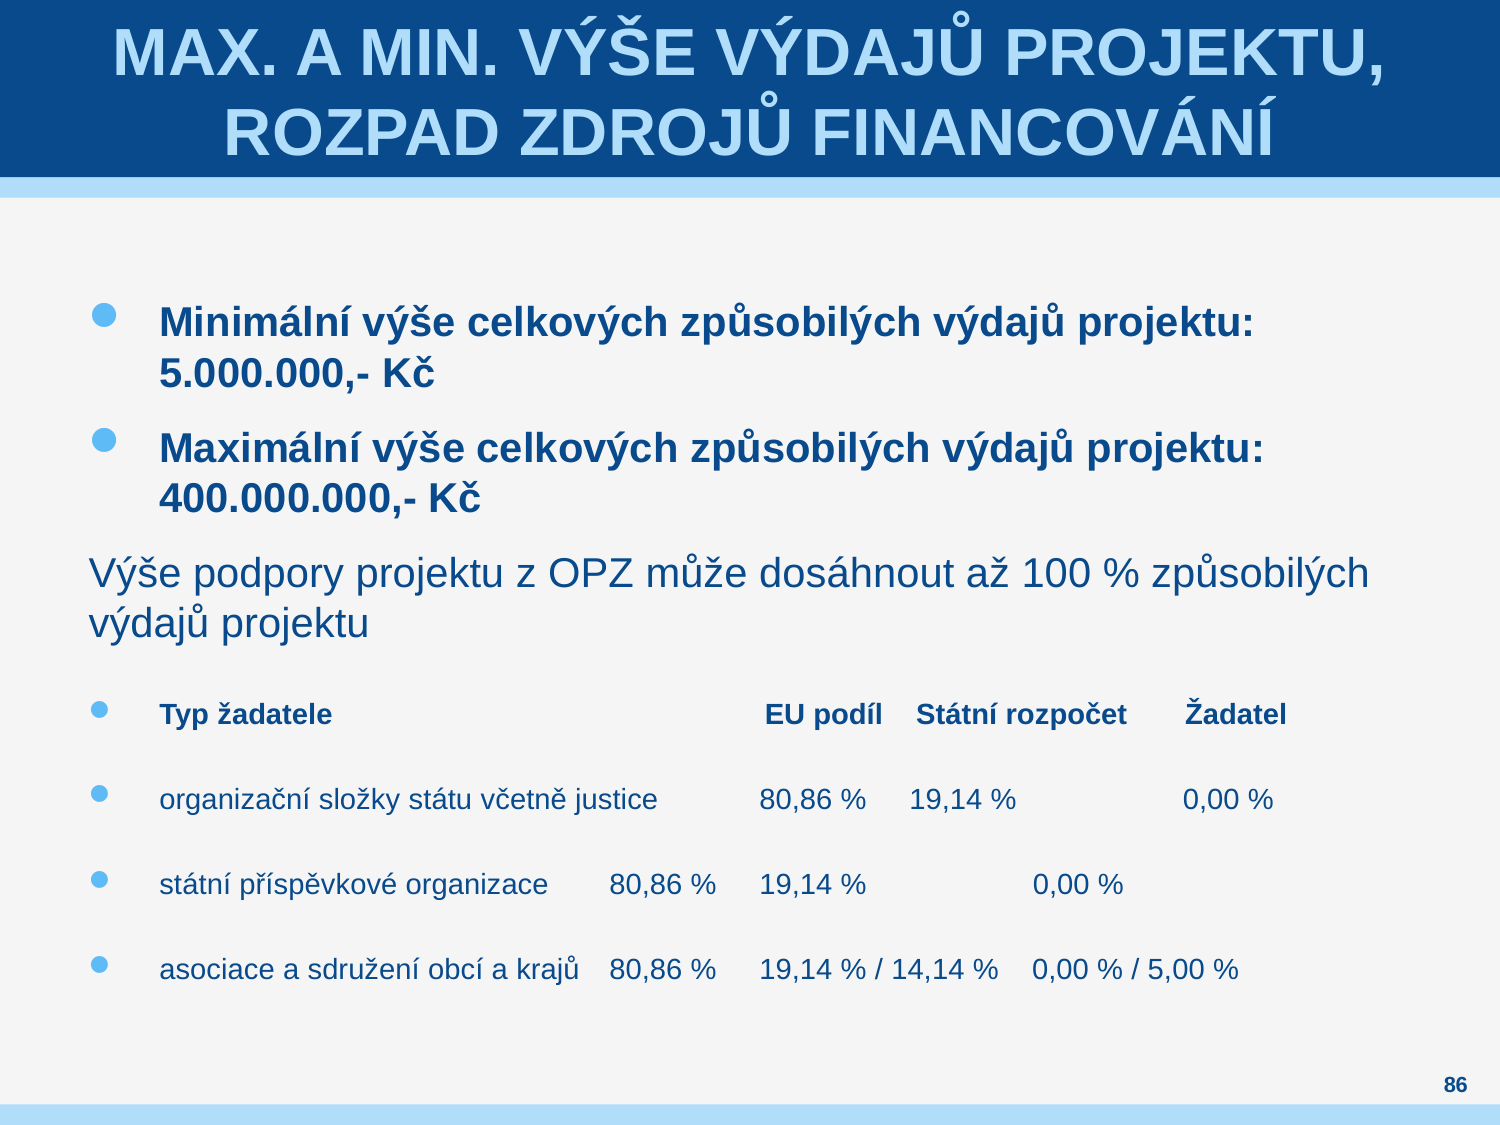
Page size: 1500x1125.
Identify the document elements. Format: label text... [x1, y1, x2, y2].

list Minimální výše celkových způsobilých výdajů projektu: 5.000.000,- Kč Maximální výše celkových způsobilých výdajů projektu: 400.000.000,- Kč Výše podpory projektu z OPZ může dosáhnout až 100 % způsobilých výdajů projektu Typ žadatele EU podíl Státní rozpočet Žadatel organizační složky státu včetně justice 80,86 % 19,14 % 0,00 % státní příspěvkové organizace 80,86 % 19,14 % 0,00 % asociace a sdružení obcí a krajů 80,86 % 19,14 % / 14,14 % 0,00 % / 5,00 % [88, 295, 1412, 1004]
slide_number 86 [1417, 1068, 1495, 1099]
title Max. a min. výše výdajů projektu, rozpad zdrojů financování [59, 0, 1441, 178]
